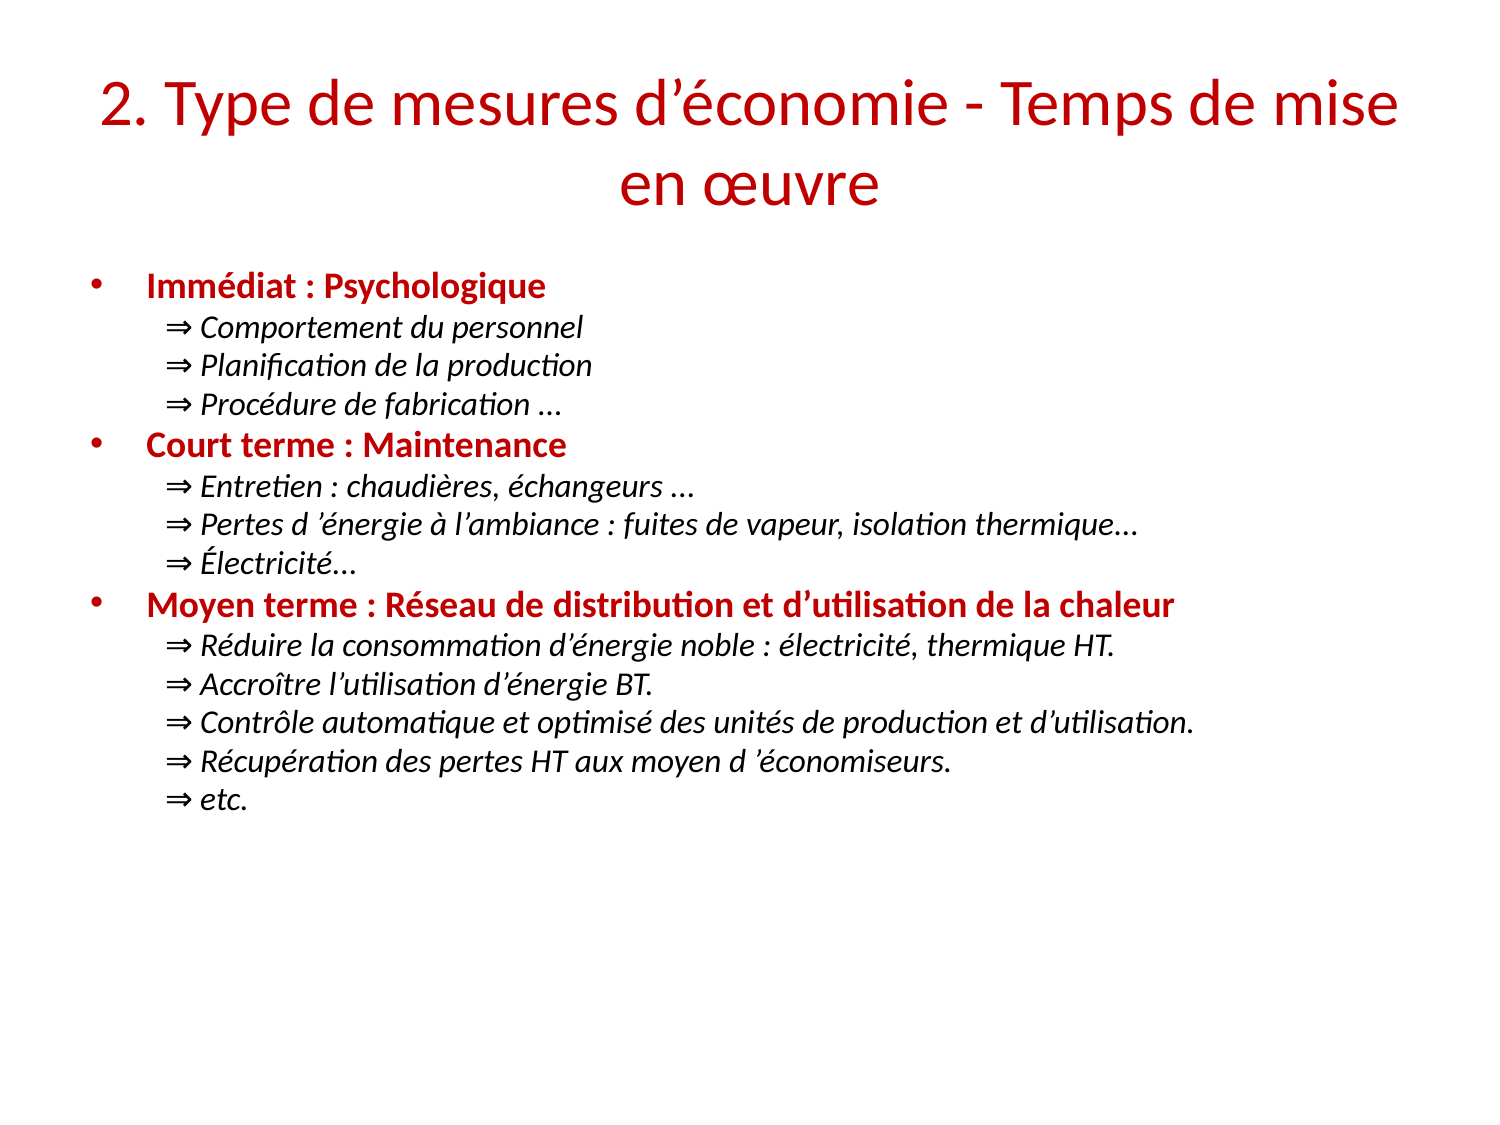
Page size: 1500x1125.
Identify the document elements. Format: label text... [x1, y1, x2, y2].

title 2. Type de mesures d’économie - Temps de mise en œuvre [75, 45, 1425, 233]
list Immédiat : Psychologique ⇒ Comportement du personnel ⇒ Planification de la production ⇒ Procédure de fabrication ... Court terme : Maintenance ⇒ Entretien : chaudières, échangeurs ... ⇒ Pertes d ’énergie à l’ambiance : fuites de vapeur, isolation thermique... ⇒ Électricité... Moyen terme : Réseau de distribution et d’utilisation de la chaleur ⇒ Réduire la consommation d’énergie noble : électricité, thermique HT. ⇒ Accroître l’utilisation d’énergie BT. ⇒ Contrôle automatique et optimisé des unités de production et d’utilisation. ⇒ Récupération des pertes HT aux moyen d ’économiseurs. ⇒ etc. [75, 262, 1425, 1005]
